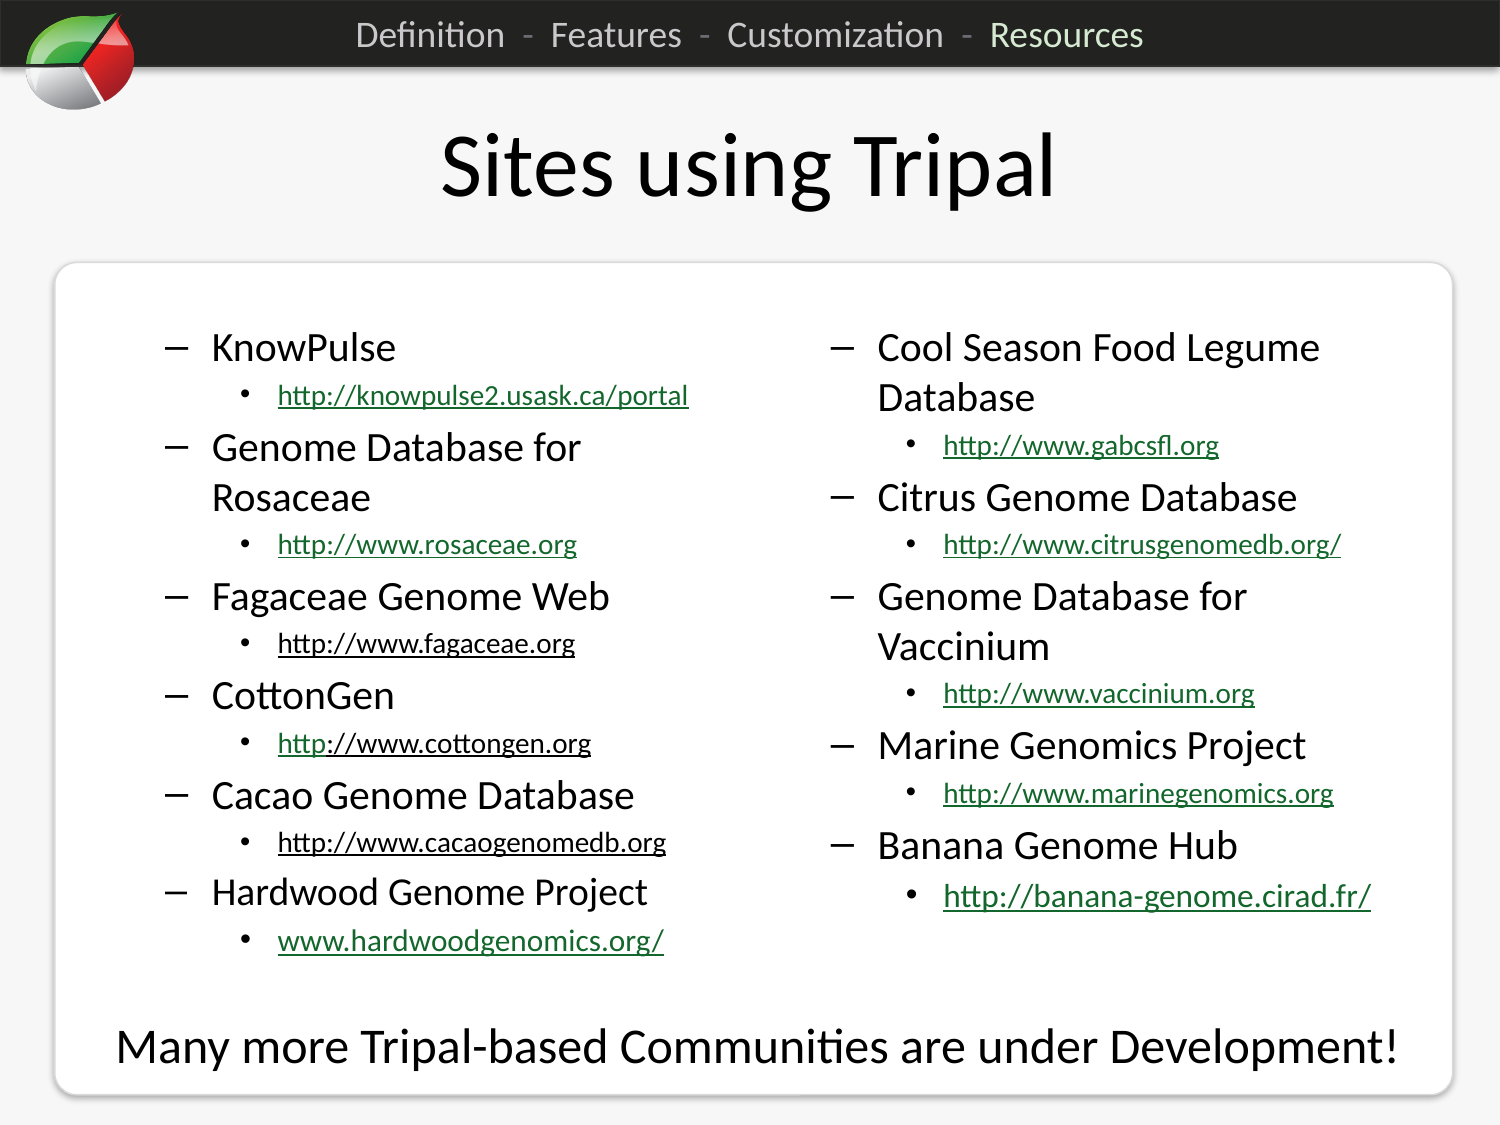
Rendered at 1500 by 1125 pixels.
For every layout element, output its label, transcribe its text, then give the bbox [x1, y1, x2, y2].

title Sites using Tripal [75, 76, 1425, 254]
text_box [53, 261, 1454, 1096]
text_box Definition - Features - Customization - Resources [0, 0, 1500, 67]
text_box Many more Tripal-based Communities are under Development! [100, 1006, 1416, 1081]
picture [24, 6, 138, 112]
list KnowPulse http://knowpulse2.usask.ca/portal Genome Database for Rosaceae http://www.rosaceae.org Fagaceae Genome Web http://www.fagaceae.org CottonGen http://www.cottongen.org Cacao Genome Database http://www.cacaogenomedb.org Hardwood Genome Project www.hardwoodgenomics.org/ Cool Season Food Legume Database http://www.gabcsfl.org Citrus Genome Database http://www.citrusgenomedb.org/ Genome Database for Vaccinium http://www.vaccinium.org Marine Genomics Project http://www.marinegenomics.org Banana Genome Hub http://banana-genome.cirad.fr/ [75, 312, 1425, 1076]
